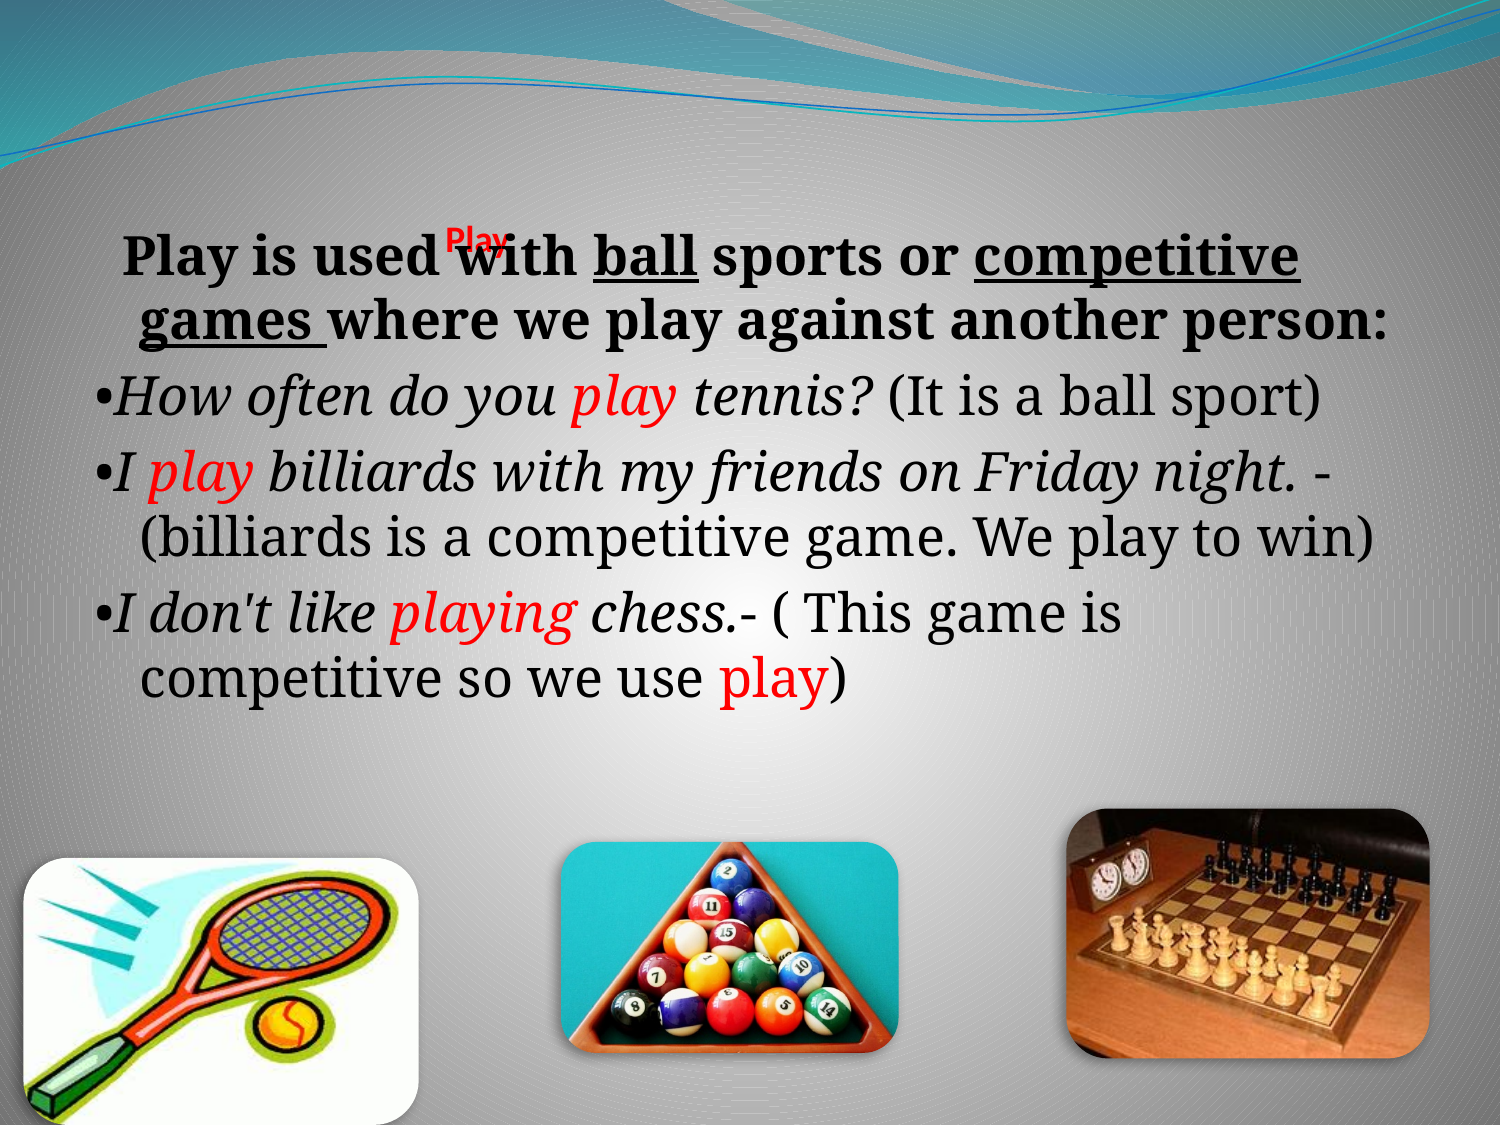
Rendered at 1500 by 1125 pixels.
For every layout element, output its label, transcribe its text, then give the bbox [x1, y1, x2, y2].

list Play is used with ball sports or competitive games where we play against another person: •How often do you play tennis? (It is a ball sport) •I play billiards with my friends on Friday night. - (billiards is a competitive game. We play to win) •I don't like playing chess.- ( This game is competitive so we use play) [79, 213, 1430, 934]
picture [1066, 808, 1430, 1059]
picture [560, 841, 899, 1054]
title Play [445, 117, 687, 213]
picture [23, 857, 419, 1125]
